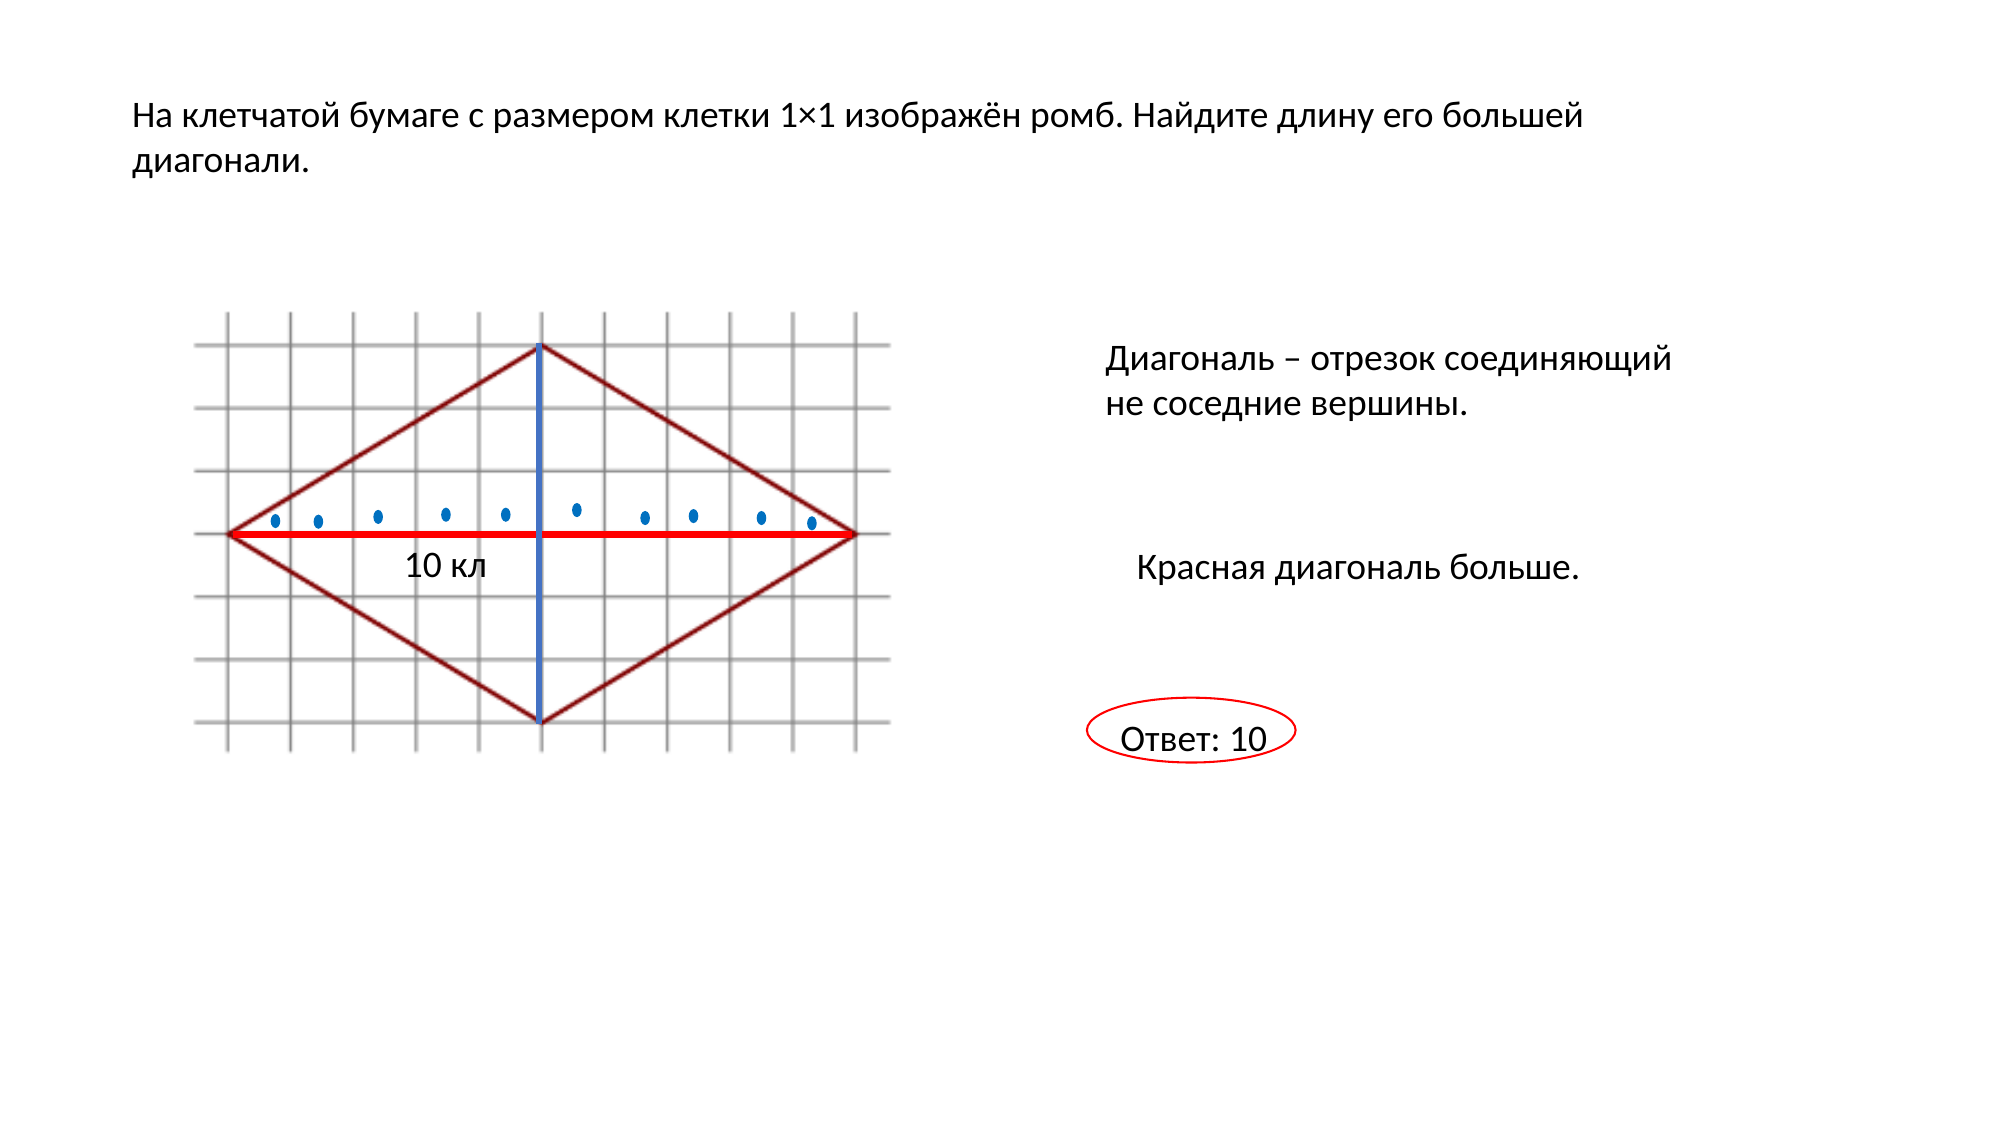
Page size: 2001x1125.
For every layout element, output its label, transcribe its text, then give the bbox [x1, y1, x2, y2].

text_box Красная диагональ больше. [1122, 534, 1596, 595]
text_box Ответ: 10 [1105, 748, 1283, 767]
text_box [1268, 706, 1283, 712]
picture [181, 306, 896, 763]
text_box [1085, 696, 1297, 764]
text_box На клетчатой бумаге с размером клетки 1×1 изображён ромб. Найдите длину его большей диагонали. [117, 82, 1729, 188]
text_box Диагональ – отрезок соединяющий не соседние вершины. [1090, 326, 1697, 431]
